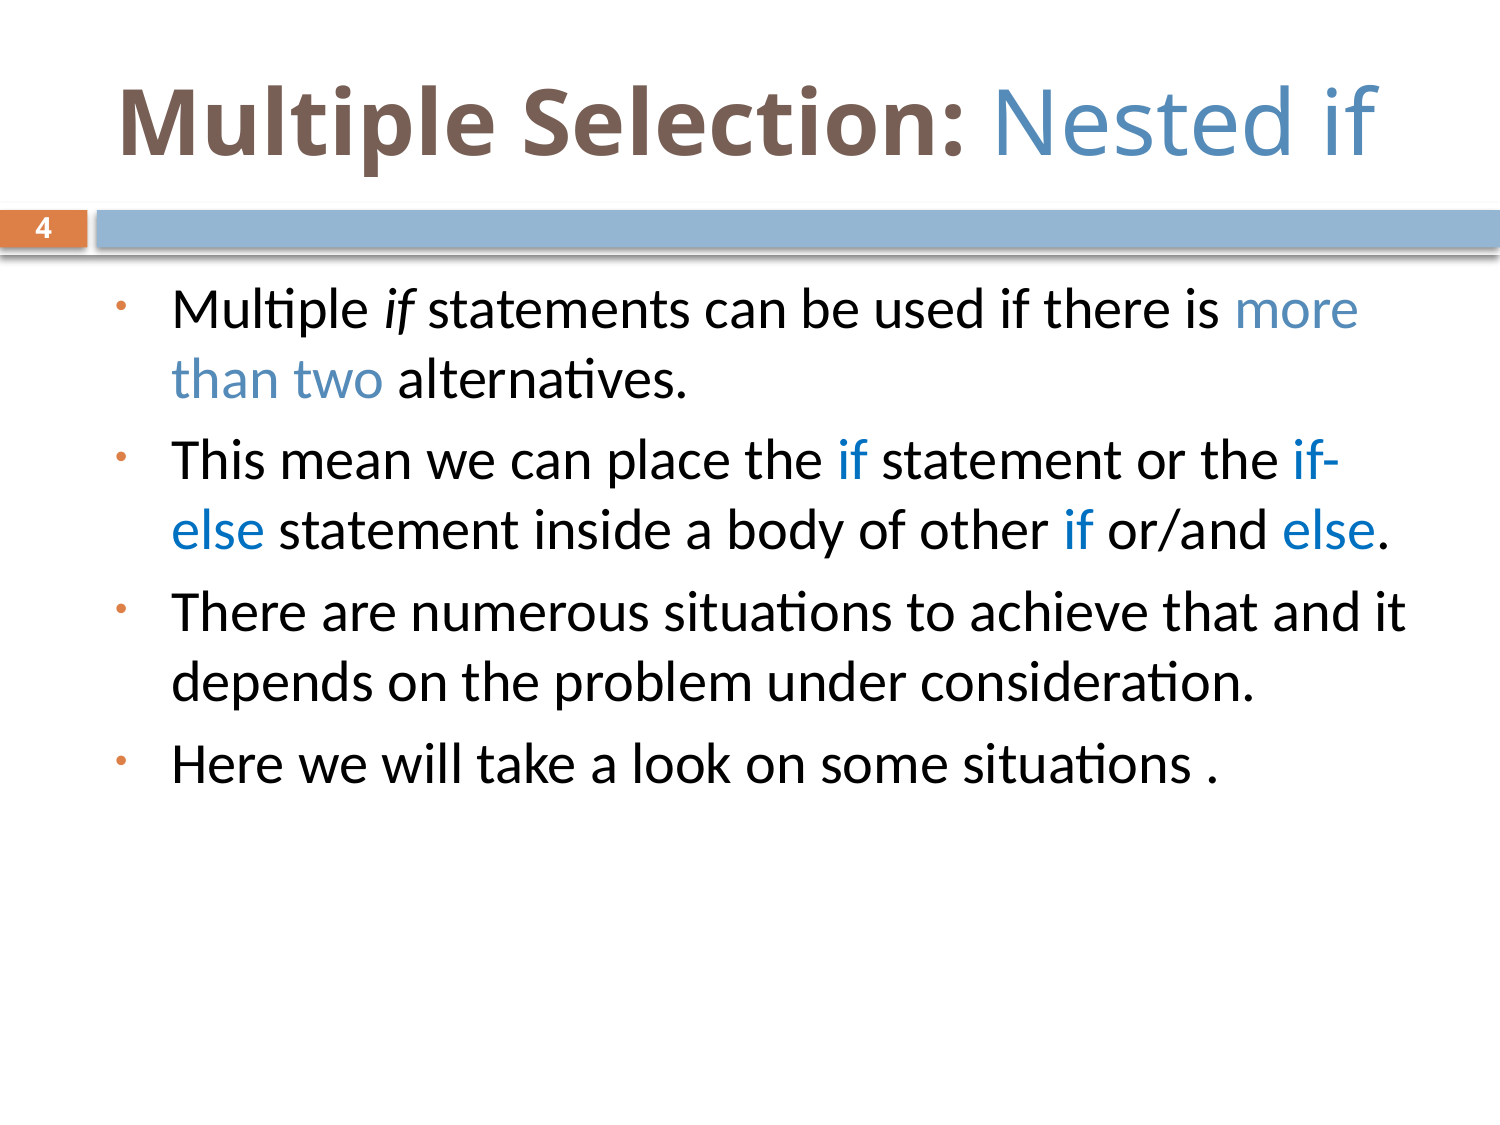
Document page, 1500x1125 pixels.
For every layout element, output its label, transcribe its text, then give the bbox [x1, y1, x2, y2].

list Multiple if statements can be used if there is more than two alternatives. This mean we can place the if statement or the if-else statement inside a body of other if or/and else. There are numerous situations to achieve that and it depends on the problem under consideration. Here we will take a look on some situations . [100, 262, 1438, 1000]
slide_number 4 [0, 208, 88, 249]
title Multiple Selection: Nested if [100, 37, 1438, 200]
